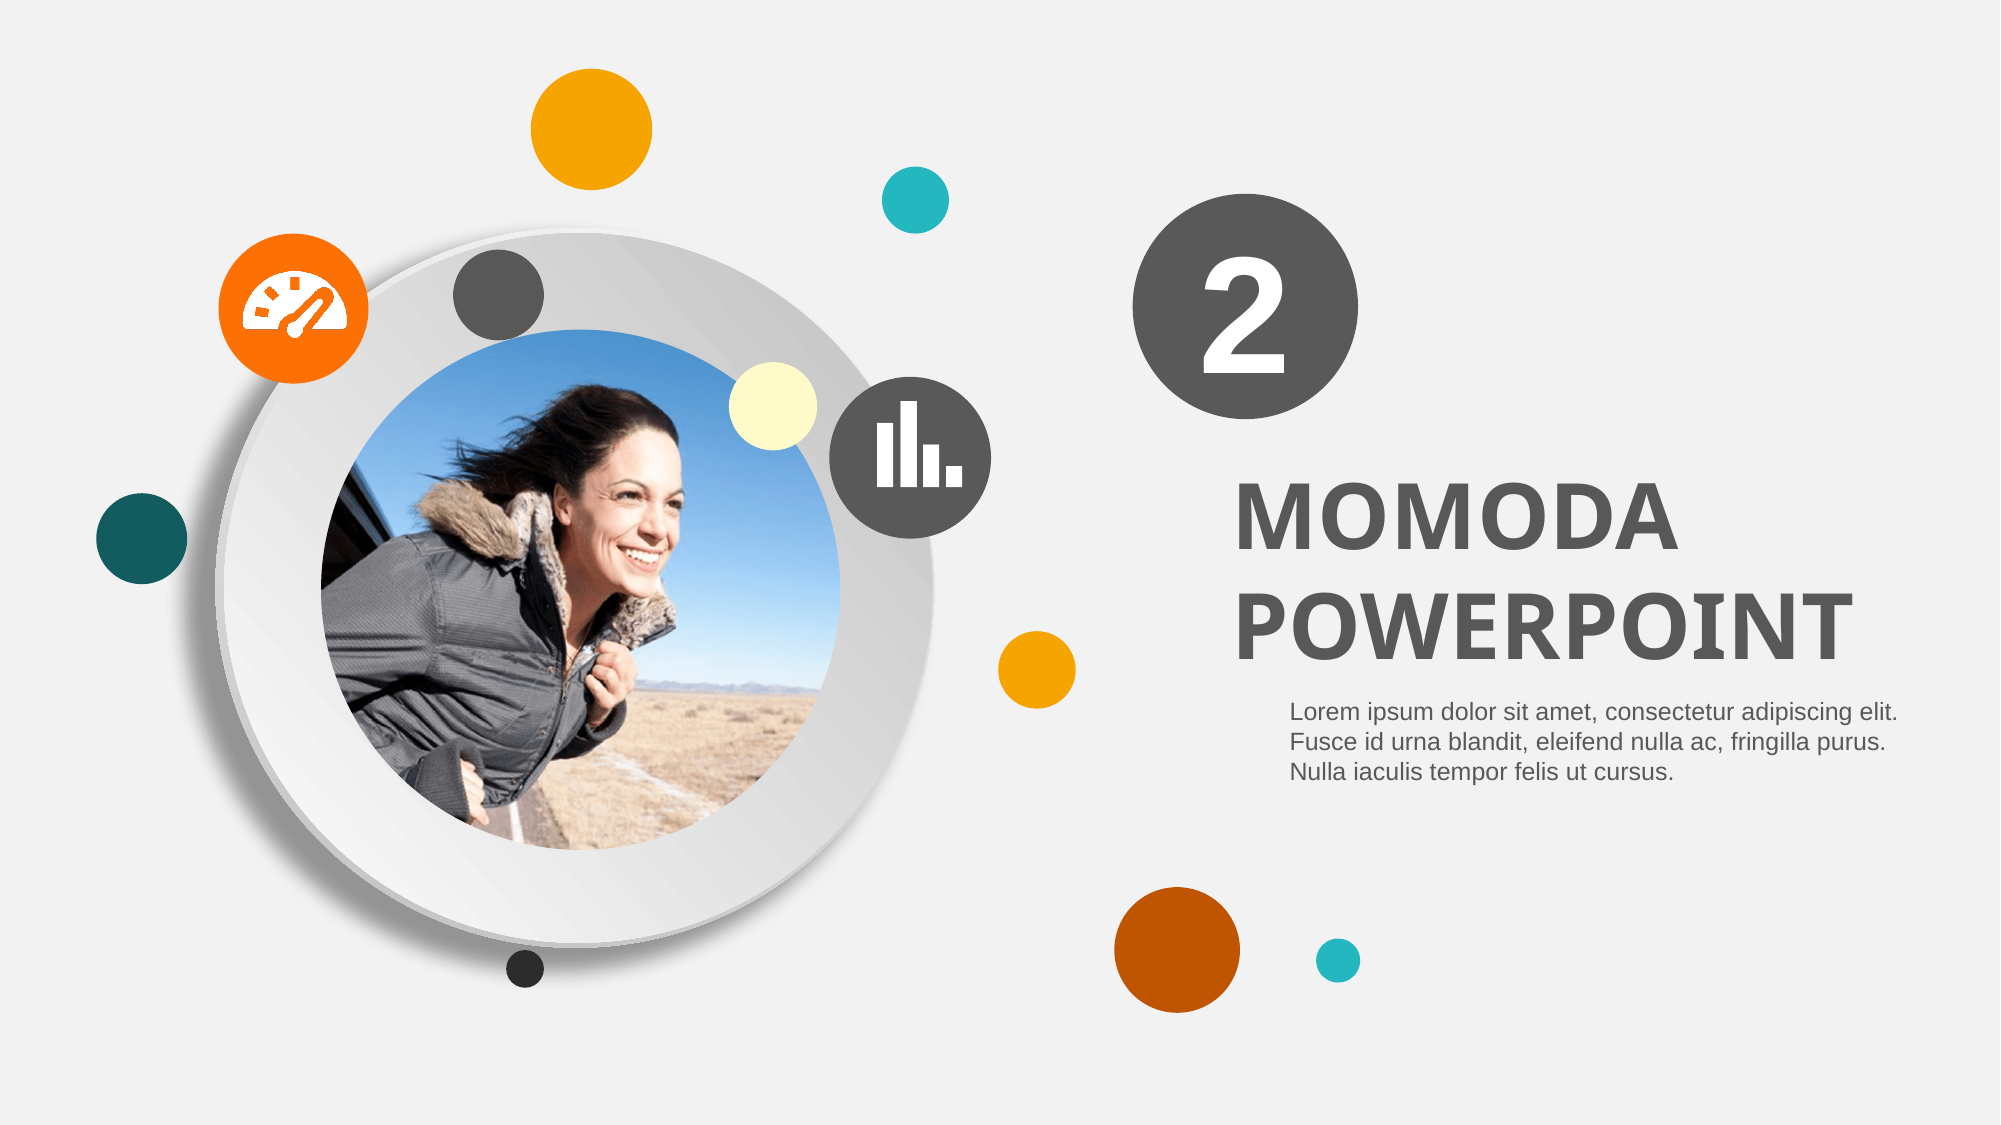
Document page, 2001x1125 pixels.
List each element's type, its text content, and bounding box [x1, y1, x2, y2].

text_box [505, 948, 545, 989]
text_box [1315, 937, 1362, 984]
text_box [829, 376, 992, 539]
text_box [529, 67, 654, 192]
text_box [95, 492, 189, 586]
text_box [997, 630, 1077, 710]
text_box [218, 233, 369, 384]
text_box 2 [1131, 192, 1360, 421]
text_box [880, 165, 950, 229]
text_box [1113, 886, 1242, 1014]
text_box Lorem ipsum dolor sit amet, consectetur adipiscing elit. Fusce id urna blandit, eleifend nulla ac, fringilla purus. Nulla iaculis tempor felis ut cursus. [1274, 687, 1934, 793]
text_box MOMODA POWERPOINT [1216, 450, 1870, 686]
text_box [215, 227, 935, 948]
